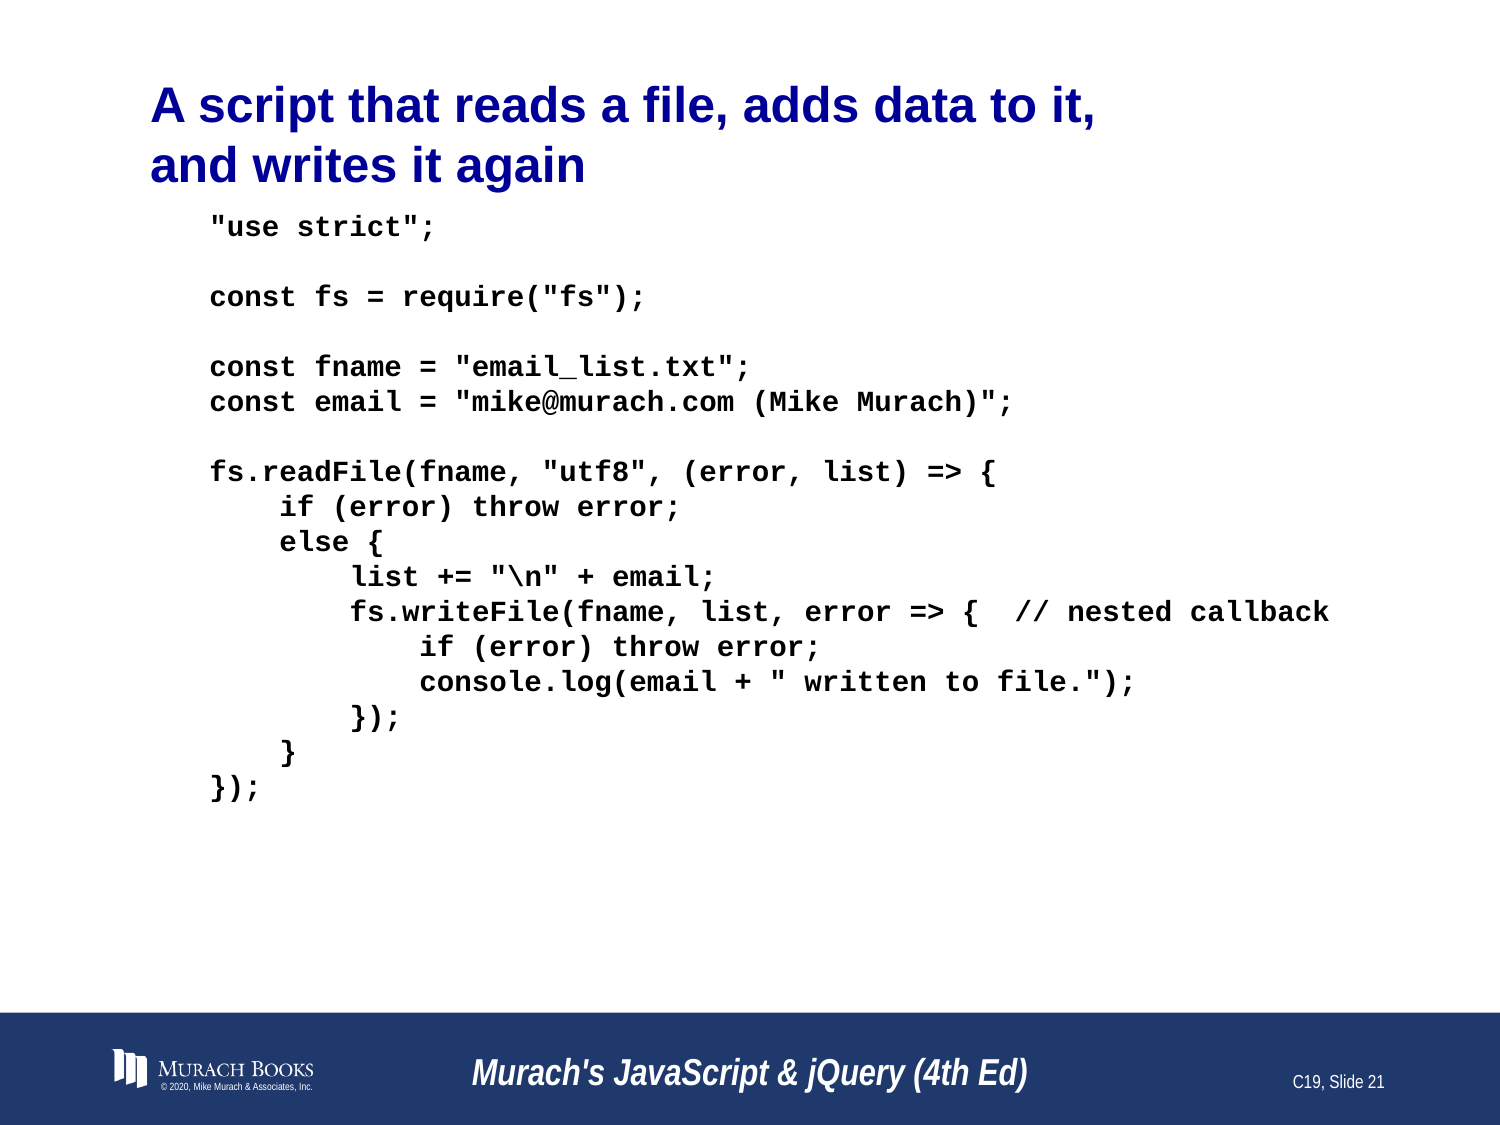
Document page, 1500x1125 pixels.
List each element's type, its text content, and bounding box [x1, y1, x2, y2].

slide_number C19, Slide 21 [1087, 1025, 1400, 1100]
title A script that reads a file, adds data to it, and writes it again [150, 72, 1350, 194]
slide_number Murach's JavaScript & jQuery (4th Ed) [463, 1025, 1050, 1100]
footer © 2020, Mike Murach & Associates, Inc. [12, 1025, 463, 1100]
list "use strict"; const fs = require("fs"); const fname = "email_list.txt"; const email = "mike@murach.com (Mike Murach)"; fs.readFile(fname, "utf8", (error, list) => { if (error) throw error; else { list += "\n" + email; fs.writeFile(fname, list, error => { // nested callback if (error) throw error; console.log(email + " written to file."); }); } }); [137, 200, 1350, 1000]
